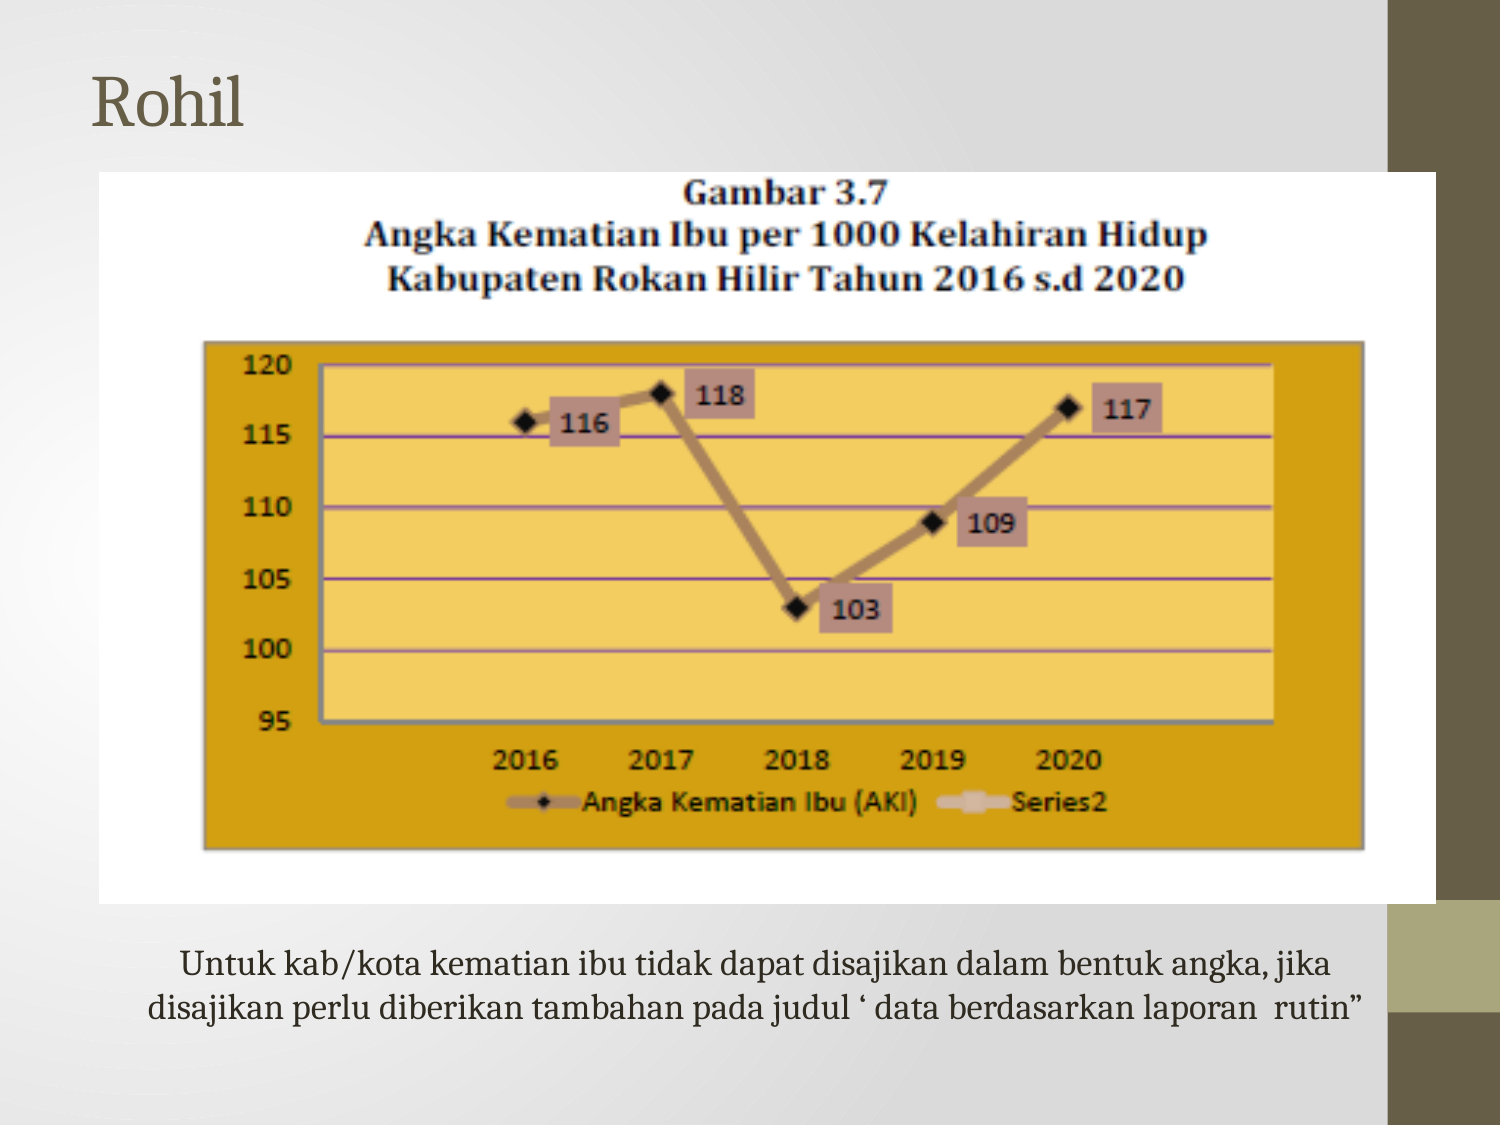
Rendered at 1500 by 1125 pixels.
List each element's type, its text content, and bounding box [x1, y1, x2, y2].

title Rohil [75, 45, 1388, 149]
text_box Untuk kab/kota kematian ibu tidak dapat disajikan dalam bentuk angka, jika disajikan perlu diberikan tambahan pada judul ‘ data berdasarkan laporan rutin” [99, 931, 1413, 1035]
picture [99, 172, 1436, 905]
